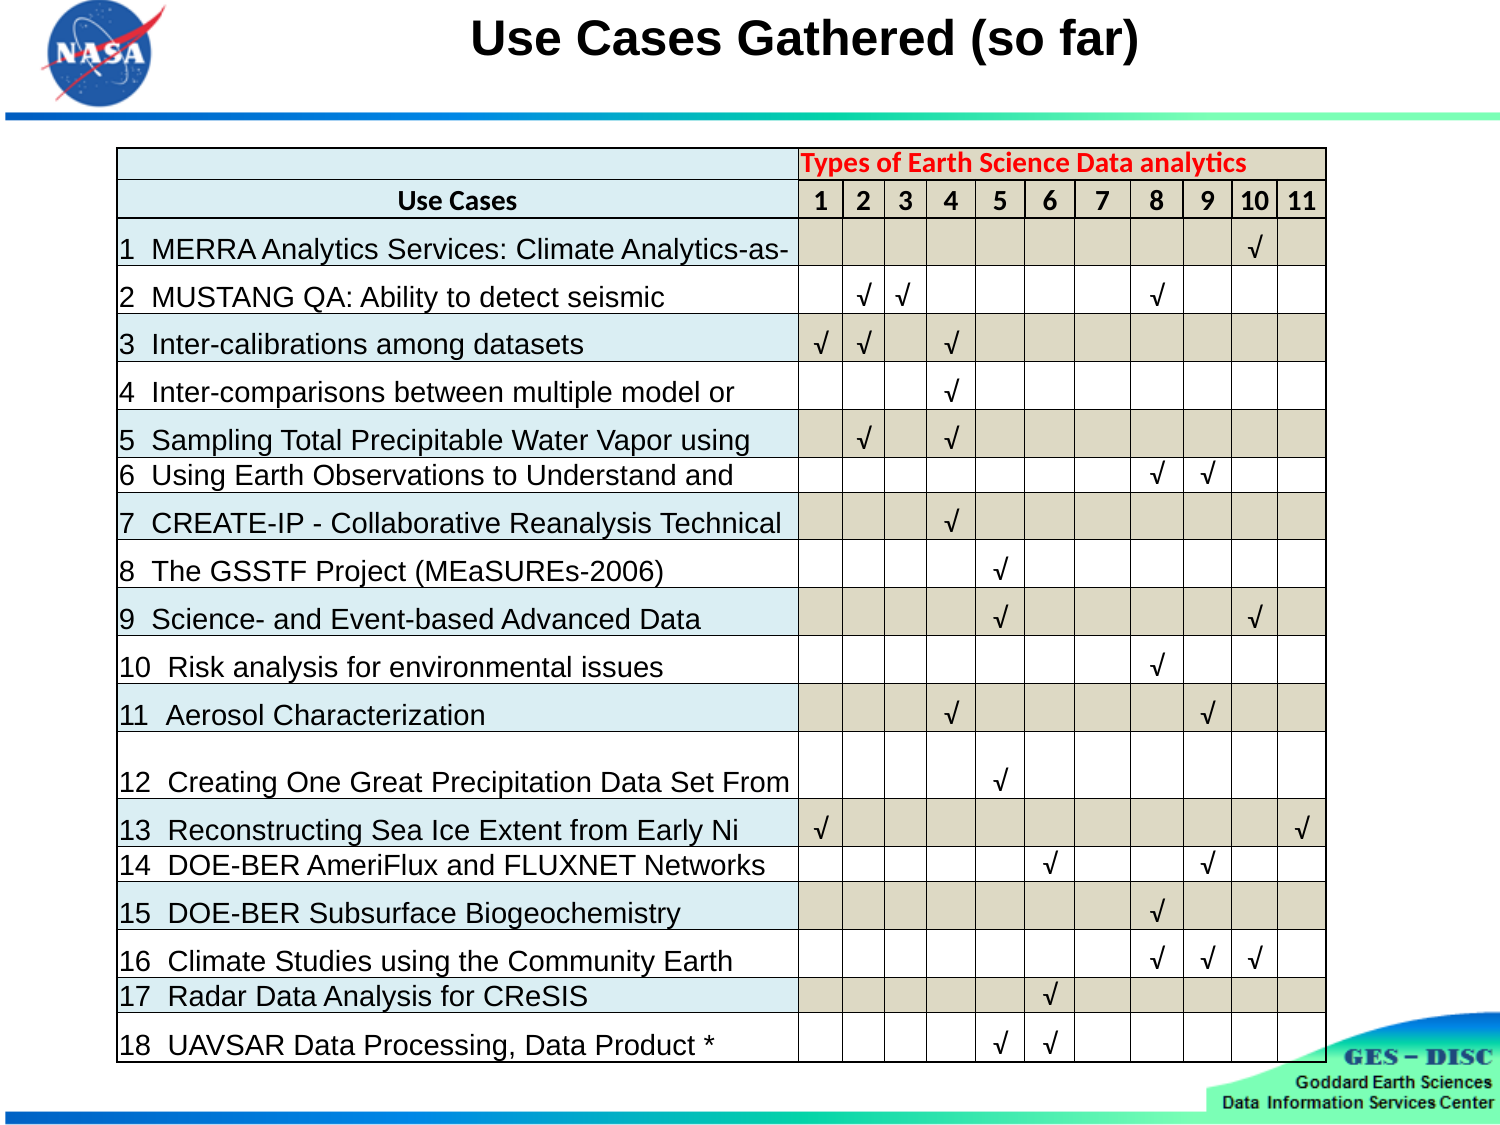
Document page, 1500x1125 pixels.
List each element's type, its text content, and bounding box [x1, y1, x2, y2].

table_cell [885, 978, 926, 1012]
table_cell [976, 636, 1024, 683]
table_cell 16 Climate Studies using the Community Earth [118, 930, 798, 977]
table_cell [927, 636, 975, 683]
table_cell [927, 458, 975, 492]
table_cell 7 CREATE-IP - Collaborative Reanalysis Technical [118, 493, 798, 539]
table_cell [1232, 266, 1277, 313]
table_cell [1184, 219, 1231, 265]
table_cell [1025, 636, 1074, 683]
table_cell [1184, 314, 1231, 361]
table_cell [1232, 1013, 1277, 1061]
table_cell [1278, 1013, 1325, 1061]
table_cell √ [885, 266, 926, 313]
table_cell [927, 978, 975, 1012]
table_cell 1 MERRA Analytics Services: Climate Analytics-as- [118, 219, 798, 265]
table_cell [1025, 362, 1074, 409]
table_cell [1131, 978, 1183, 1012]
table_cell [1232, 684, 1277, 731]
table_cell [1184, 978, 1231, 1012]
table_cell [1278, 732, 1325, 798]
table_cell √ [843, 410, 884, 457]
table_cell [1184, 882, 1231, 929]
table_cell [976, 847, 1024, 881]
table_cell [1232, 732, 1277, 798]
table_cell 9 [1184, 181, 1231, 217]
table_cell [1278, 930, 1325, 977]
table_cell [885, 636, 926, 683]
table_cell [1278, 882, 1325, 929]
table_cell [1131, 684, 1183, 731]
table_cell [1184, 410, 1231, 457]
table_cell [1184, 799, 1231, 846]
table_cell [799, 684, 842, 731]
table_cell [1278, 978, 1325, 1012]
table_cell [1075, 540, 1130, 587]
table_cell [1278, 493, 1325, 539]
table_cell [1278, 458, 1325, 492]
table_cell [843, 1013, 884, 1061]
table_cell [1075, 219, 1130, 265]
table_cell 5 [976, 181, 1024, 217]
table_cell [1278, 410, 1325, 457]
table_cell 1 [799, 181, 842, 217]
table_cell √ [1131, 882, 1183, 929]
table_cell [976, 266, 1024, 313]
table_cell [1278, 219, 1325, 265]
table_cell [976, 978, 1024, 1012]
table_cell [843, 636, 884, 683]
table_cell [843, 588, 884, 635]
table_cell [843, 732, 884, 798]
table_cell [799, 540, 842, 587]
table_cell [799, 493, 842, 539]
table_cell [885, 732, 926, 798]
table_cell 7 [1076, 181, 1130, 217]
table_cell √ [927, 314, 975, 361]
table_cell [1184, 1013, 1231, 1061]
table_cell [885, 1013, 926, 1061]
table_cell 18 UAVSAR Data Processing, Data Product * [118, 1013, 798, 1061]
table_cell [885, 458, 926, 492]
table_cell [1025, 219, 1074, 265]
table_cell [1075, 799, 1130, 846]
table_cell [1075, 362, 1130, 409]
table_cell [1232, 458, 1277, 492]
table_cell [799, 458, 842, 492]
table_cell [1075, 1013, 1130, 1061]
table_cell [976, 882, 1024, 929]
table_cell √ [1184, 684, 1231, 731]
table_cell [885, 540, 926, 587]
table_cell √ [843, 314, 884, 361]
table_cell [1184, 588, 1231, 635]
table_cell √ [1184, 847, 1231, 881]
table_cell [885, 799, 926, 846]
table_cell [799, 1013, 842, 1061]
table_cell [1184, 636, 1231, 683]
table_cell [1232, 410, 1277, 457]
table_cell [927, 588, 975, 635]
table_cell 14 DOE-BER AmeriFlux and FLUXNET Networks [118, 847, 798, 881]
table_cell [1232, 636, 1277, 683]
table_cell [1184, 266, 1231, 313]
table_cell 15 DOE-BER Subsurface Biogeochemistry [118, 882, 798, 929]
table_cell [885, 410, 926, 457]
table_cell [843, 799, 884, 846]
table_cell √ [1025, 847, 1074, 881]
table_cell 3 Inter-calibrations among datasets [118, 314, 798, 361]
table_cell 6 Using Earth Observations to Understand and [118, 458, 798, 492]
table_cell [1025, 588, 1074, 635]
table_cell [885, 219, 926, 265]
table_cell [976, 362, 1024, 409]
table_cell √ [1131, 636, 1183, 683]
table_cell [1184, 732, 1231, 798]
table_cell [843, 362, 884, 409]
table_cell 8 The GSSTF Project (MEaSUREs-2006) [118, 540, 798, 587]
table_cell 12 Creating One Great Precipitation Data Set From [118, 732, 798, 798]
table_cell [885, 362, 926, 409]
table_cell [799, 410, 842, 457]
table_cell [1025, 799, 1074, 846]
table_cell [799, 732, 842, 798]
table_cell [976, 493, 1024, 539]
table_cell [1232, 314, 1277, 361]
table_cell √ [1025, 1013, 1074, 1061]
table_cell [799, 882, 842, 929]
table_cell √ [1131, 458, 1183, 492]
table_cell [1131, 1013, 1183, 1061]
text_box [4, 0, 1500, 1125]
table_cell [1131, 588, 1183, 635]
table_cell [976, 458, 1024, 492]
table_cell [927, 540, 975, 587]
table_cell [885, 882, 926, 929]
table_cell [1232, 493, 1277, 539]
table_cell [1184, 540, 1231, 587]
table_cell [976, 799, 1024, 846]
table_header Types of Earth Science Data analytics [799, 149, 1325, 179]
table_cell [843, 930, 884, 977]
table_cell [885, 930, 926, 977]
table_cell [1278, 362, 1325, 409]
table_cell [1278, 684, 1325, 731]
table_cell [1025, 266, 1074, 313]
table_cell 13 Reconstructing Sea Ice Extent from Early Ni [118, 799, 798, 846]
table_cell 5 Sampling Total Precipitable Water Vapor using [118, 410, 798, 457]
table_cell [1075, 314, 1130, 361]
table_cell [1131, 799, 1183, 846]
table_cell [1131, 362, 1183, 409]
table_cell √ [927, 684, 975, 731]
table_cell [1131, 219, 1183, 265]
table_cell [976, 410, 1024, 457]
table_cell [1075, 882, 1130, 929]
table_cell [1075, 978, 1130, 1012]
table_cell [1075, 636, 1130, 683]
table_cell [976, 219, 1024, 265]
table_cell [885, 588, 926, 635]
table_cell Use Cases [118, 180, 798, 217]
table_cell [885, 493, 926, 539]
table_cell √ [1025, 978, 1074, 1012]
table_cell √ [843, 266, 884, 313]
table_cell 17 Radar Data Analysis for CReSIS [118, 978, 798, 1012]
table_cell [1131, 732, 1183, 798]
table_cell √ [976, 732, 1024, 798]
table_cell [1184, 362, 1231, 409]
table_cell [1075, 410, 1130, 457]
table_cell [1131, 847, 1183, 881]
table_cell [927, 266, 975, 313]
table_cell [843, 458, 884, 492]
table_cell [885, 684, 926, 731]
table_cell 3 [885, 181, 926, 217]
table_cell √ [799, 799, 842, 846]
table_cell [843, 978, 884, 1012]
table_cell √ [1131, 266, 1183, 313]
table_cell [843, 219, 884, 265]
table_cell [1232, 799, 1277, 846]
table_cell √ [1184, 930, 1231, 977]
table_cell 10 [1233, 181, 1276, 217]
table_cell [1278, 540, 1325, 587]
table_cell [927, 1013, 975, 1061]
table_cell [1131, 314, 1183, 361]
table_header [118, 149, 798, 179]
table_cell [799, 362, 842, 409]
table_cell [1278, 636, 1325, 683]
table_cell √ [1184, 458, 1231, 492]
table_cell [927, 732, 975, 798]
table_cell [1278, 314, 1325, 361]
table_cell √ [799, 314, 842, 361]
table_cell [1025, 410, 1074, 457]
table_cell [799, 978, 842, 1012]
table_cell [1075, 588, 1130, 635]
table_cell [799, 636, 842, 683]
table_cell √ [976, 588, 1024, 635]
table_cell [1075, 458, 1130, 492]
table_cell [1232, 882, 1277, 929]
table_cell [1075, 493, 1130, 539]
table_cell 8 [1131, 181, 1182, 217]
title Use Cases Gathered (so far) [109, 0, 1464, 81]
table_cell [1025, 882, 1074, 929]
table_cell [1075, 732, 1130, 798]
table_cell [799, 266, 842, 313]
table_cell [843, 493, 884, 539]
table_cell [843, 684, 884, 731]
table_cell [1232, 362, 1277, 409]
table_cell [927, 882, 975, 929]
table_cell [1232, 978, 1277, 1012]
table_cell [927, 930, 975, 977]
table_cell [843, 847, 884, 881]
table_cell √ [1232, 930, 1277, 977]
table_cell [1131, 540, 1183, 587]
table_cell [1025, 458, 1074, 492]
table_cell [799, 588, 842, 635]
table_cell 9 Science- and Event-based Advanced Data [118, 588, 798, 635]
table_cell √ [1278, 799, 1325, 846]
table_cell √ [976, 540, 1024, 587]
table_cell 2 [844, 181, 884, 217]
table_cell [1075, 684, 1130, 731]
table_cell 6 [1026, 181, 1074, 217]
table_cell 10 Risk analysis for environmental issues [118, 636, 798, 683]
table_cell [885, 314, 926, 361]
table_cell [1025, 314, 1074, 361]
table_cell √ [927, 410, 975, 457]
table_cell [1184, 493, 1231, 539]
table_cell [1025, 732, 1074, 798]
table_cell [1075, 266, 1130, 313]
table_cell [976, 684, 1024, 731]
table_cell [1278, 588, 1325, 635]
table_cell [1075, 847, 1130, 881]
table_cell 4 [927, 181, 975, 217]
table_cell 4 Inter-comparisons between multiple model or [118, 362, 798, 409]
table_cell [1131, 410, 1183, 457]
table_cell [1025, 930, 1074, 977]
table_cell [1232, 847, 1277, 881]
table_cell √ [1232, 588, 1277, 635]
table_cell √ [1131, 930, 1183, 977]
table_cell [927, 847, 975, 881]
table_cell [1025, 684, 1074, 731]
table_cell [885, 847, 926, 881]
table_cell [976, 314, 1024, 361]
table_cell [1075, 930, 1130, 977]
table_cell [843, 882, 884, 929]
table_cell [799, 847, 842, 881]
table_cell [799, 930, 842, 977]
table_cell √ [927, 493, 975, 539]
table_cell 11 [1278, 181, 1325, 217]
table_cell [1278, 266, 1325, 313]
table_cell [1025, 493, 1074, 539]
table_cell 2 MUSTANG QA: Ability to detect seismic [118, 266, 798, 313]
table_cell √ [1232, 219, 1277, 265]
table_cell [1278, 847, 1325, 881]
table_cell [927, 799, 975, 846]
table_cell [1232, 540, 1277, 587]
table_cell [976, 930, 1024, 977]
table_cell √ [976, 1013, 1024, 1061]
table_cell [927, 219, 975, 265]
table_cell [1025, 540, 1074, 587]
table_cell 11 Aerosol Characterization [118, 684, 798, 731]
table_cell [799, 219, 842, 265]
table_cell [1131, 493, 1183, 539]
table_cell [843, 540, 884, 587]
table_cell √ [927, 362, 975, 409]
